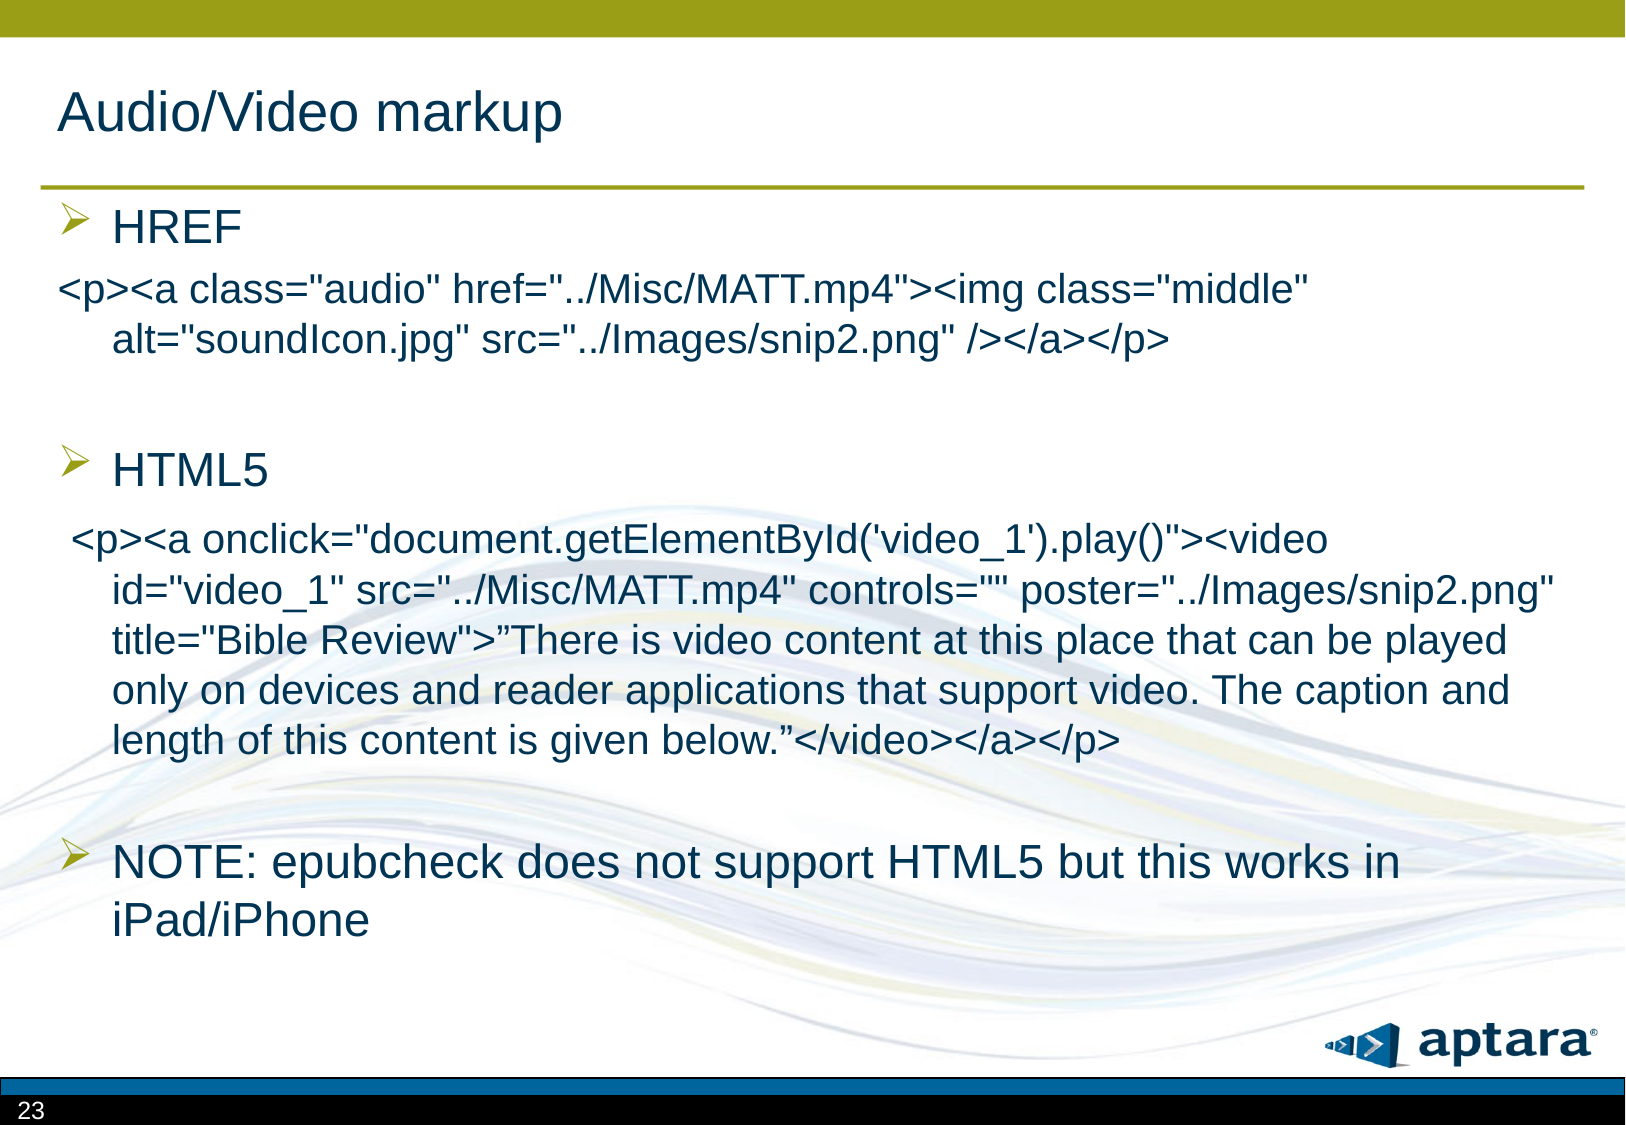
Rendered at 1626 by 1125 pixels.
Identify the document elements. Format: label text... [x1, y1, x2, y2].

title Audio/Video markup [42, 37, 1584, 182]
slide_number 23 [2, 1086, 144, 1125]
picture [0, 496, 1625, 1074]
list HREF <p><a class="audio" href="../Misc/MATT.mp4"><img class="middle" alt="soundIcon.jpg" src="../Images/snip2.png" /></a></p> HTML5 <p><a onclick="document.getElementById('video_1').play()"><video id="video_1" src="../Misc/MATT.mp4" controls="" poster="../Images/snip2.png" title="Bible Review">”There is video content at this place that can be played only on devices and reader applications that support video. The caption and length of this content is given below.”</video></a></p> NOTE: epubcheck does not support HTML5 but this works in iPad/iPhone [42, 188, 1587, 1019]
